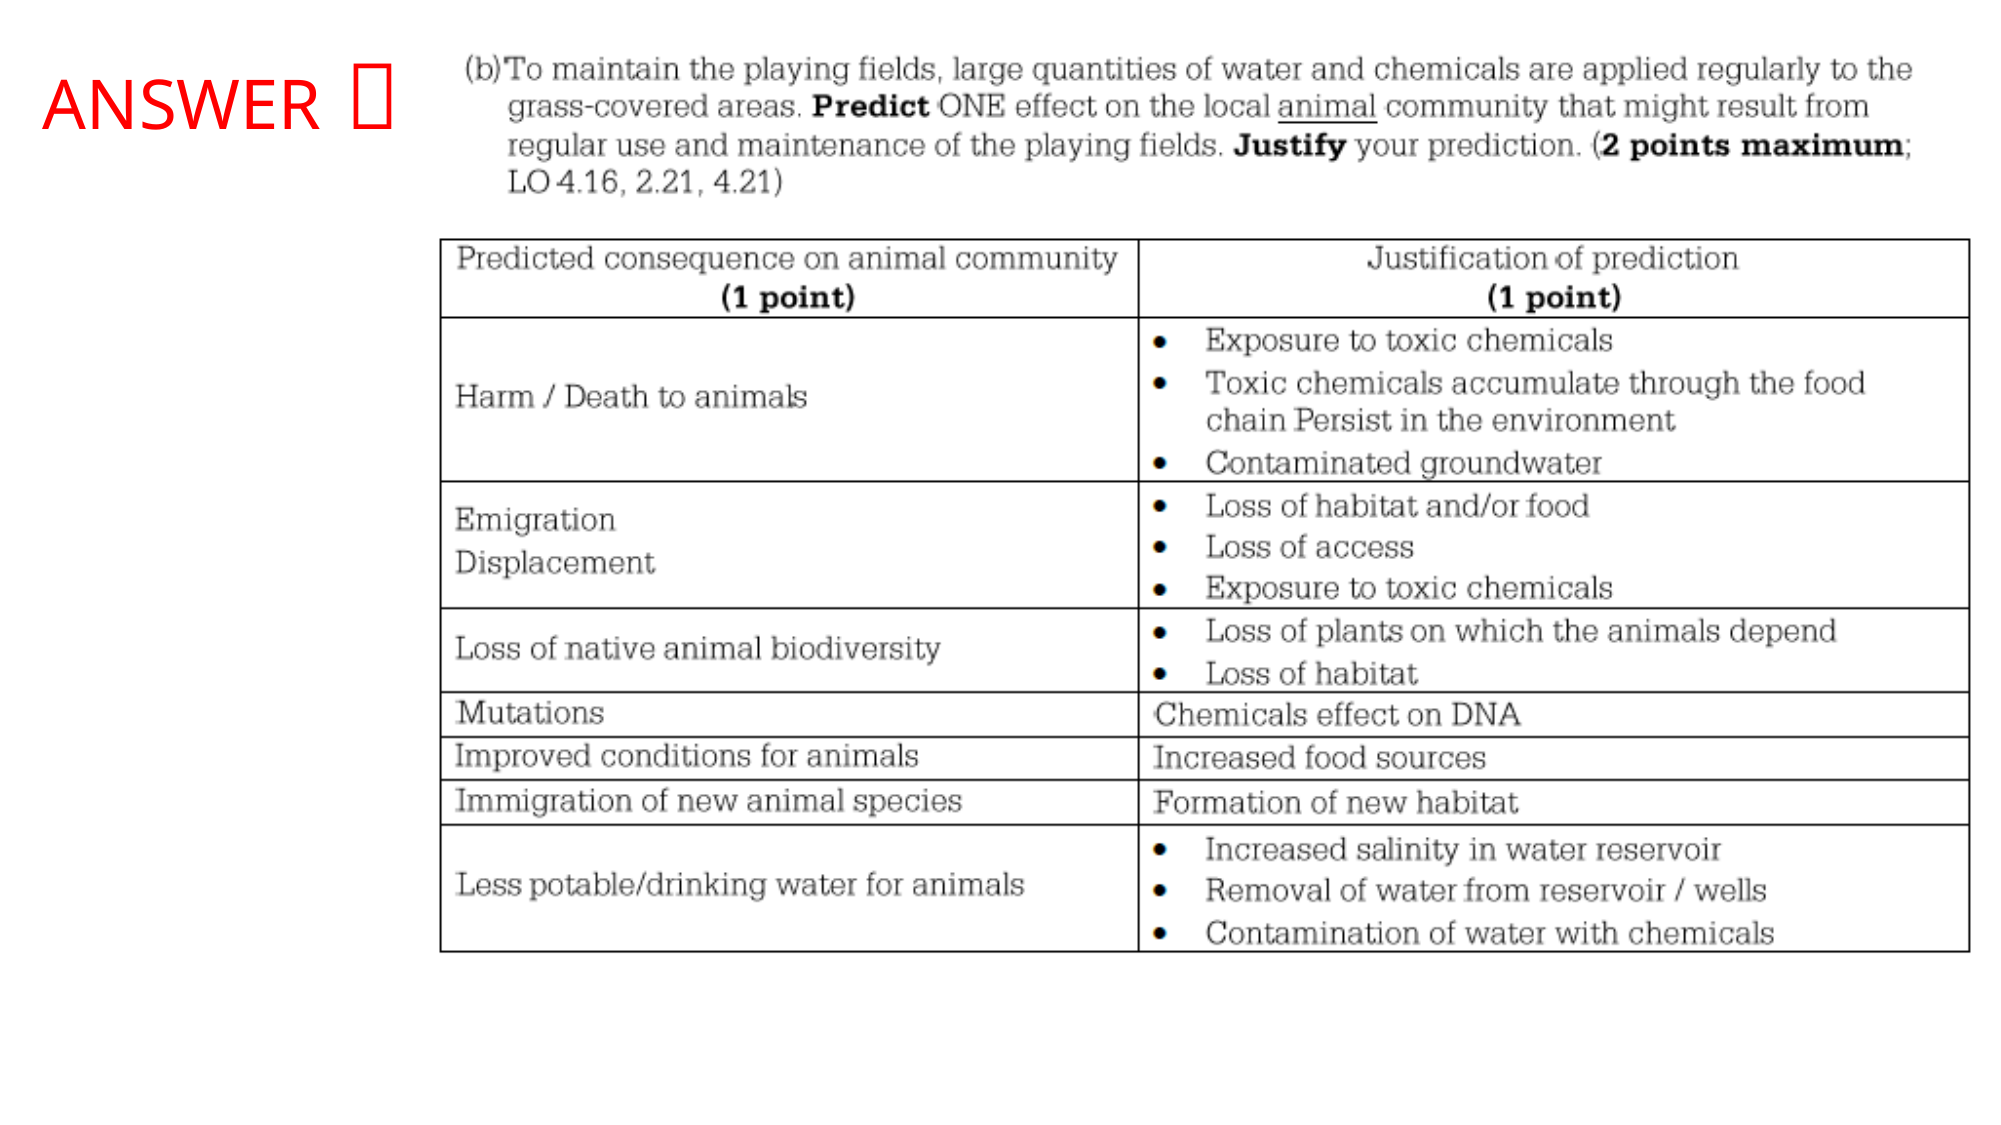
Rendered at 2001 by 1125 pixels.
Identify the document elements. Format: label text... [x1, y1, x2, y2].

text_box ANSWER  [27, 38, 405, 161]
picture [405, 38, 2000, 996]
